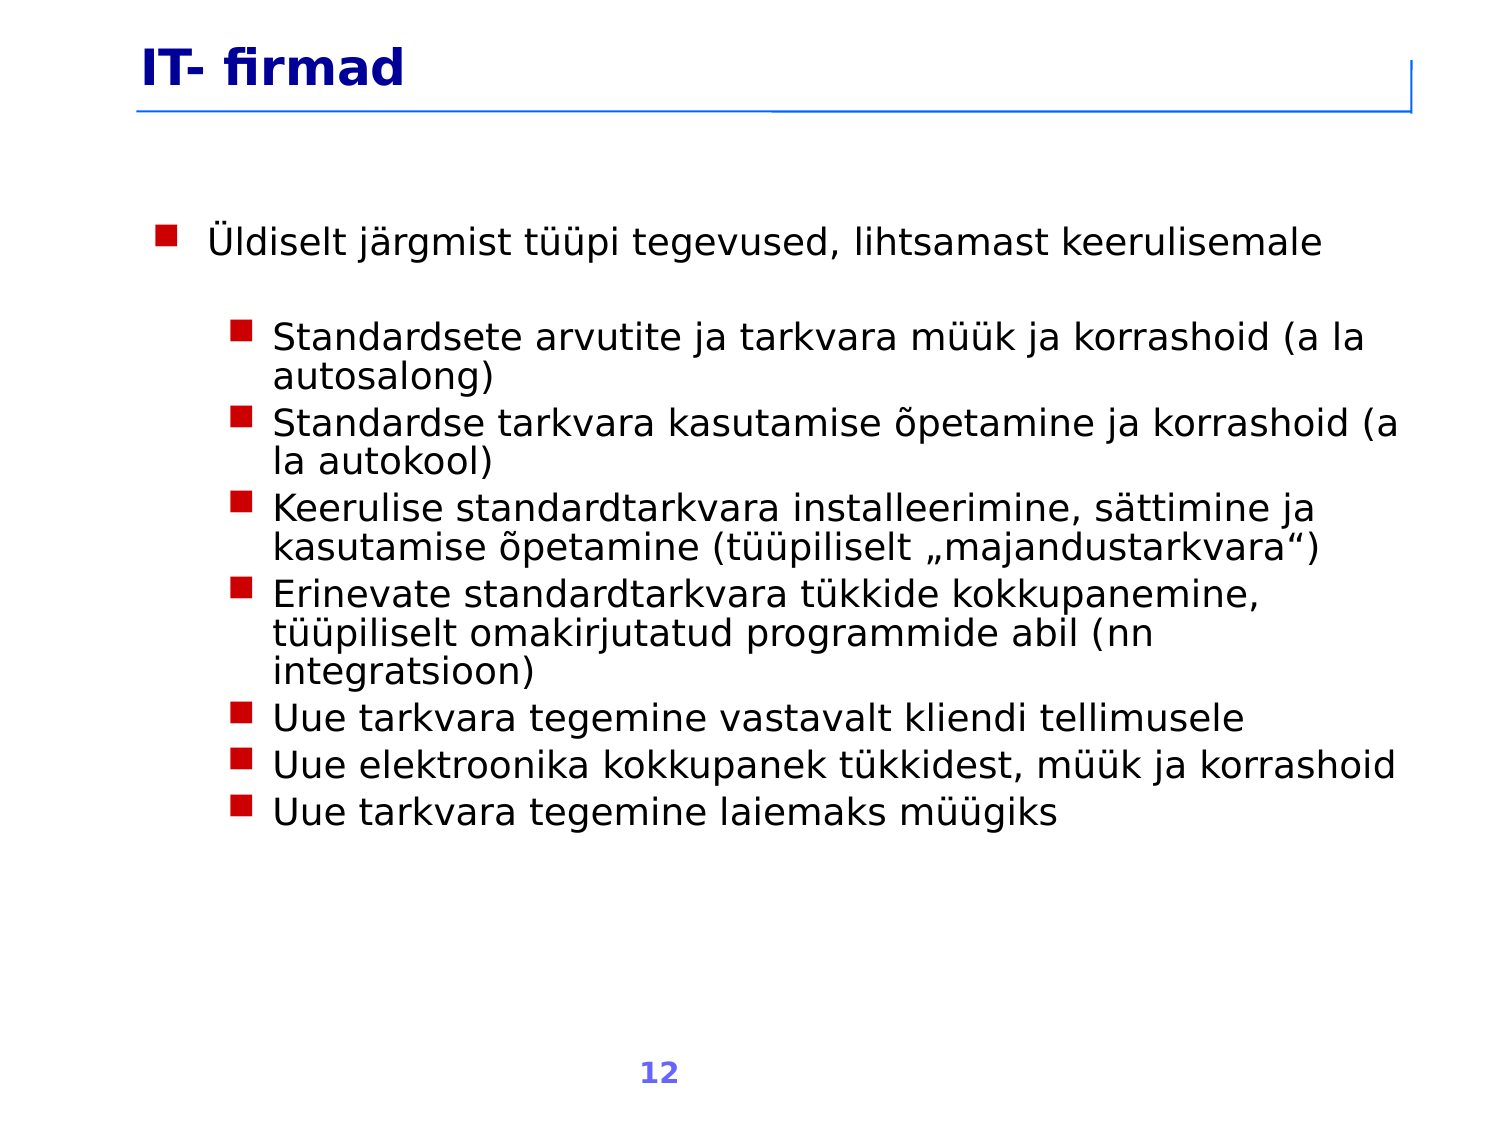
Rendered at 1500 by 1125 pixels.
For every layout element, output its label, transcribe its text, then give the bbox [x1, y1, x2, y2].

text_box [137, 61, 1412, 113]
text_box Üldiselt järgmist tüüpi tegevused, lihtsamast keerulisemale Standardsete arvutite ja tarkvara müük ja korrashoid (a la autosalong)‏ Standardse tarkvara kasutamise õpetamine ja korrashoid (a la autokool)‏ Keerulise standardtarkvara installeerimine, sättimine ja kasutamise õpetamine (tüüpiliselt „majandustarkvara“)‏ Erinevate standardtarkvara tükkide kokkupanemine, tüüpiliselt omakirjutatud programmide abil (nn integratsioon)‏ Uue tarkvara tegemine vastavalt kliendi tellimusele Uue elektroonika kokkupanek tükkidest, müük ja korrashoid Uue tarkvara tegemine laiemaks müügiks [137, 162, 1425, 1078]
text_box IT- firmad [124, 0, 1400, 138]
